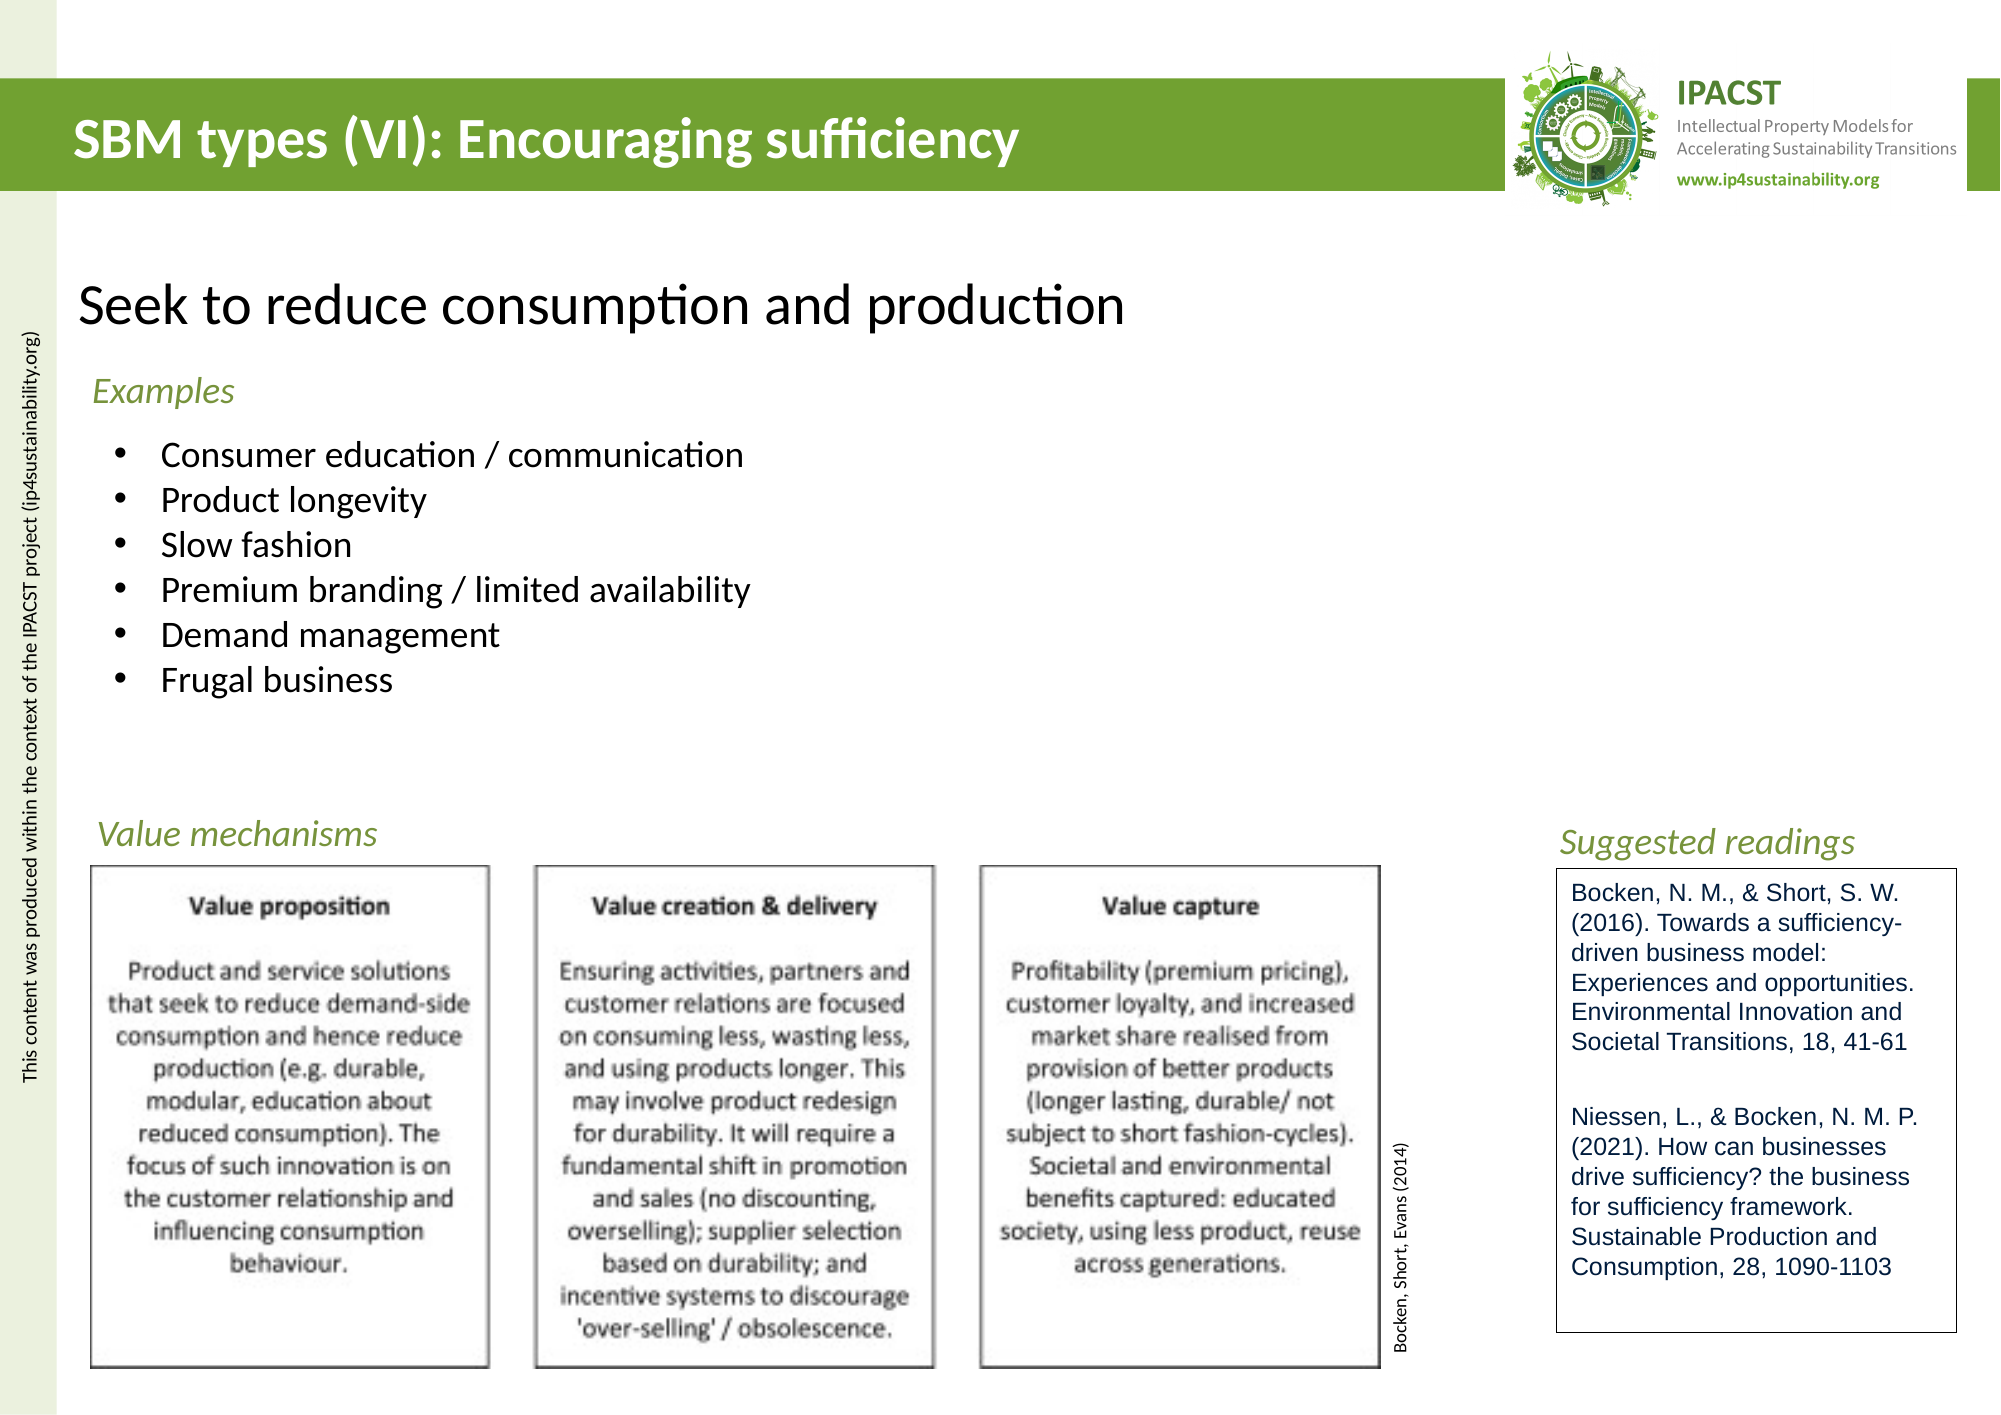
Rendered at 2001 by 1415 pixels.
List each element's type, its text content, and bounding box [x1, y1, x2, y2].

text_box Examples [77, 358, 259, 418]
text_box Value mechanisms [81, 801, 393, 862]
picture [90, 865, 1381, 1369]
text_box Consumer education / communication Product longevity Slow fashion Premium branding / limited availability Demand management Frugal business [99, 422, 1000, 752]
text_box Seek to reduce consumption and production [63, 258, 2000, 344]
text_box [0, 43, 2000, 216]
text_box Bocken, Short, Evans (2014) [1381, 1093, 1418, 1369]
text_box Bocken, N. M., & Short, S. W. (2016). Towards a sufficiency-driven business model: Experiences and opportunities. Environmental Innovation and Societal Transitions, 18, 41-61 Niessen, L., & Bocken, N. M. P. (2021). How can businesses drive sufficiency? the business for sufficiency framework. Sustainable Production and Consumption, 28, 1090-1103 [1556, 868, 1957, 1333]
text_box Suggested readings [1545, 809, 1871, 870]
